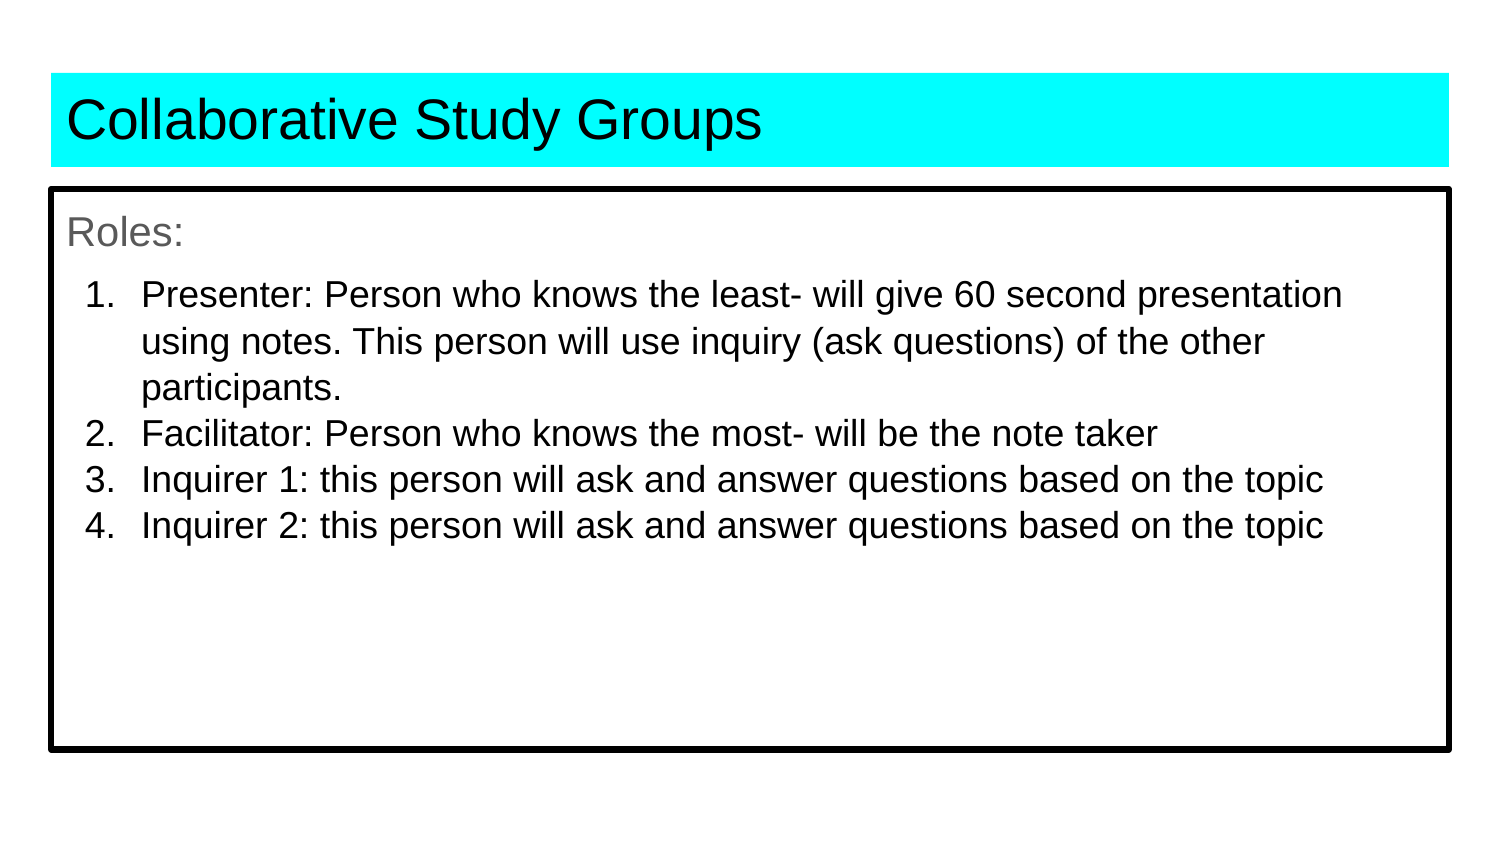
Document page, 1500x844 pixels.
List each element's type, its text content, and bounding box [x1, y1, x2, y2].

title Collaborative Study Groups [51, 72, 1449, 167]
list Roles: Presenter: Person who knows the least- will give 60 second presentation using notes. This person will use inquiry (ask questions) of the other participants. Facilitator: Person who knows the most- will be the note taker Inquirer 1: this person will ask and answer questions based on the topic Inquirer 2: this person will ask and answer questions based on the topic [51, 189, 1449, 750]
